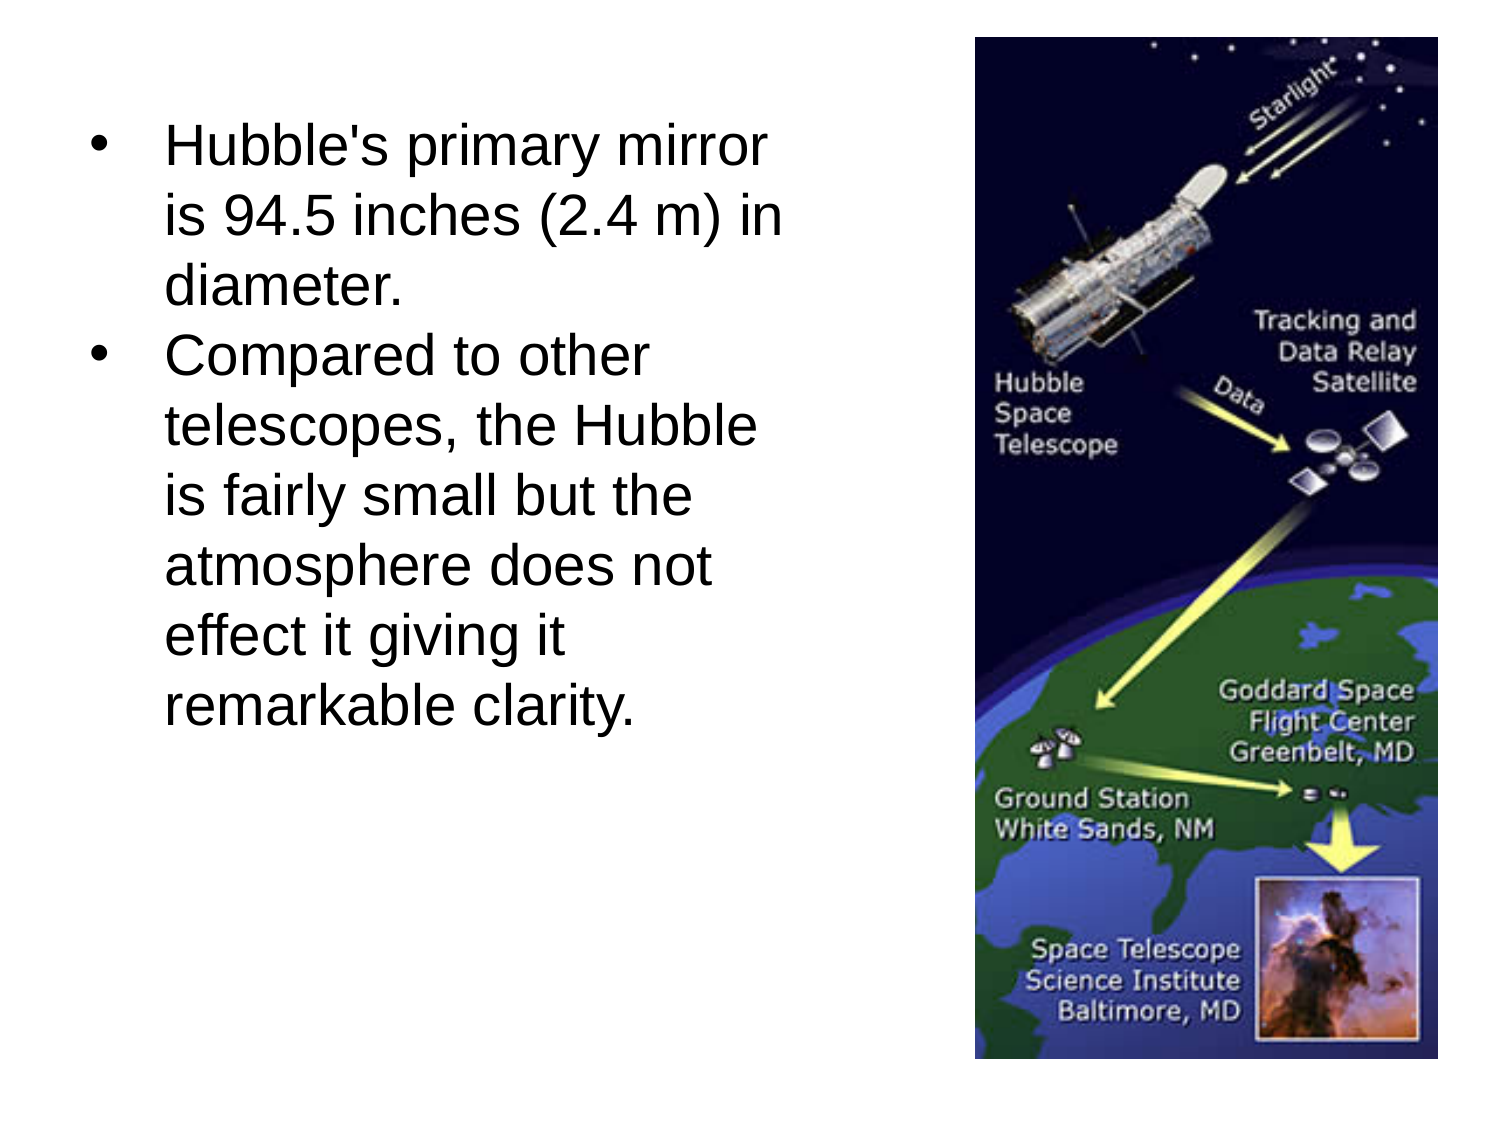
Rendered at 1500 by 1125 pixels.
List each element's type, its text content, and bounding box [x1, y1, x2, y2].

text_box Hubble's primary mirror is 94.5 inches (2.4 m) in diameter. Compared to other telescopes, the Hubble is fairly small but the atmosphere does not effect it giving it remarkable clarity. [74, 99, 825, 815]
picture [974, 37, 1438, 1059]
